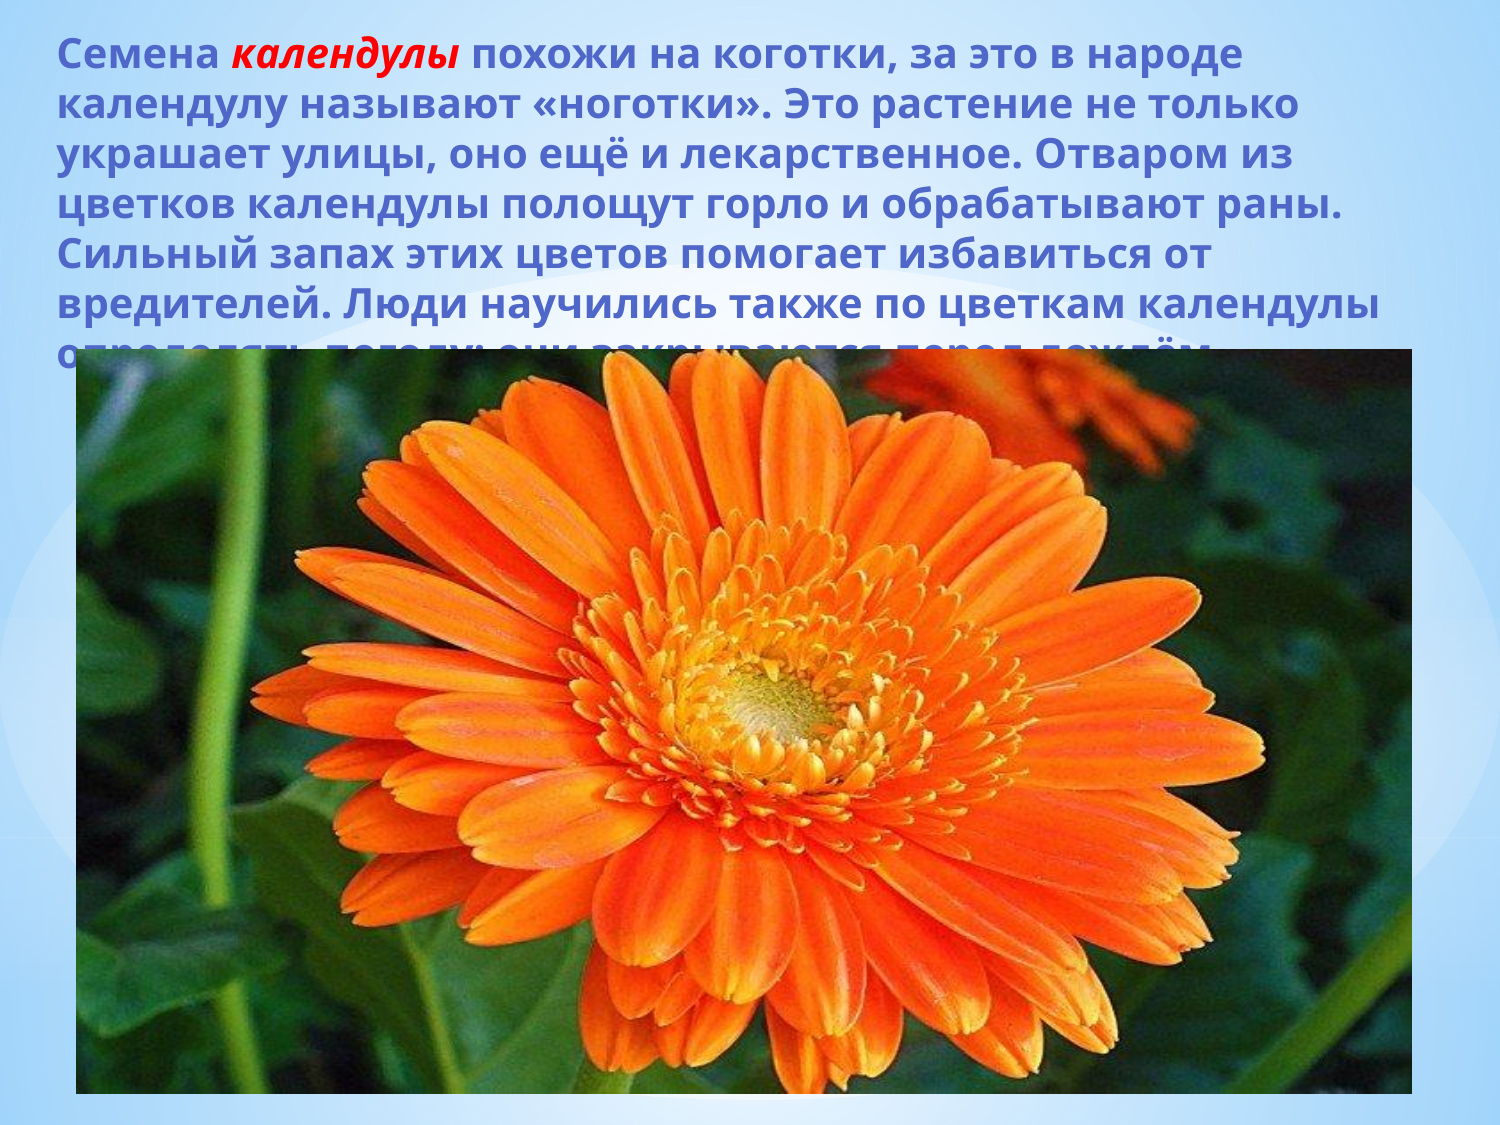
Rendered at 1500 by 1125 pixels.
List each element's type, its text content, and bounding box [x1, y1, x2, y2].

picture [76, 349, 1412, 1095]
title Семена календулы похожи на коготки, за это в народе календулу называют «ноготки». Это растение не только украшает улицы, оно ещё и лекарственное. Отваром из цветков календулы полощут горло и обрабатывают раны. Сильный запах этих цветов помогает избавиться от вредителей. Люди научились также по цветкам календулы определять погоду: они закрываются перед дождём. [41, 19, 1459, 350]
